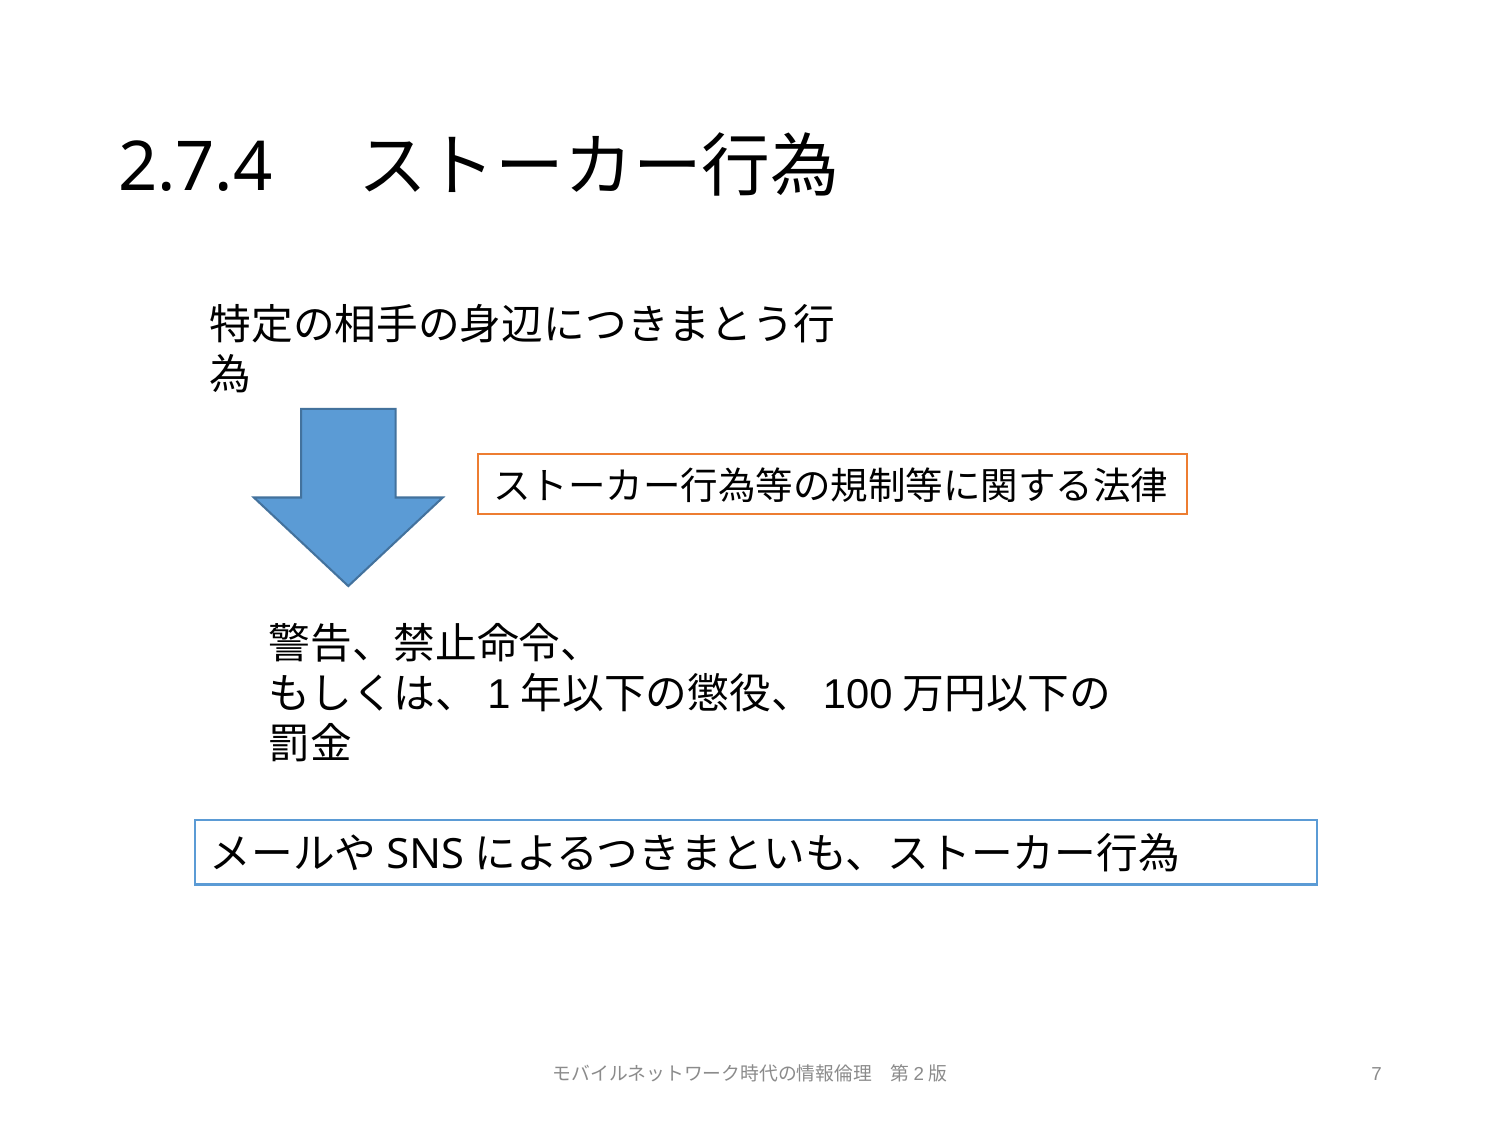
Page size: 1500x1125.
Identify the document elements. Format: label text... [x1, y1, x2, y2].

text_box メールやSNSによるつきまといも、ストーカー行為 [194, 819, 1318, 886]
footer モバイルネットワーク時代の情報倫理 第2版 [496, 1042, 1004, 1103]
text_box 警告、禁止命令、 もしくは、1年以下の懲役、100万円以下の罰金 [253, 609, 1140, 775]
slide_number 7 [1059, 1042, 1397, 1103]
title 2.7.4 ストーカー行為 [103, 59, 1397, 278]
text_box [251, 407, 446, 588]
text_box ストーカー行為等の規制等に関する法律 [477, 453, 1188, 515]
text_box 特定の相手の身辺につきまとう行為 [194, 290, 869, 406]
